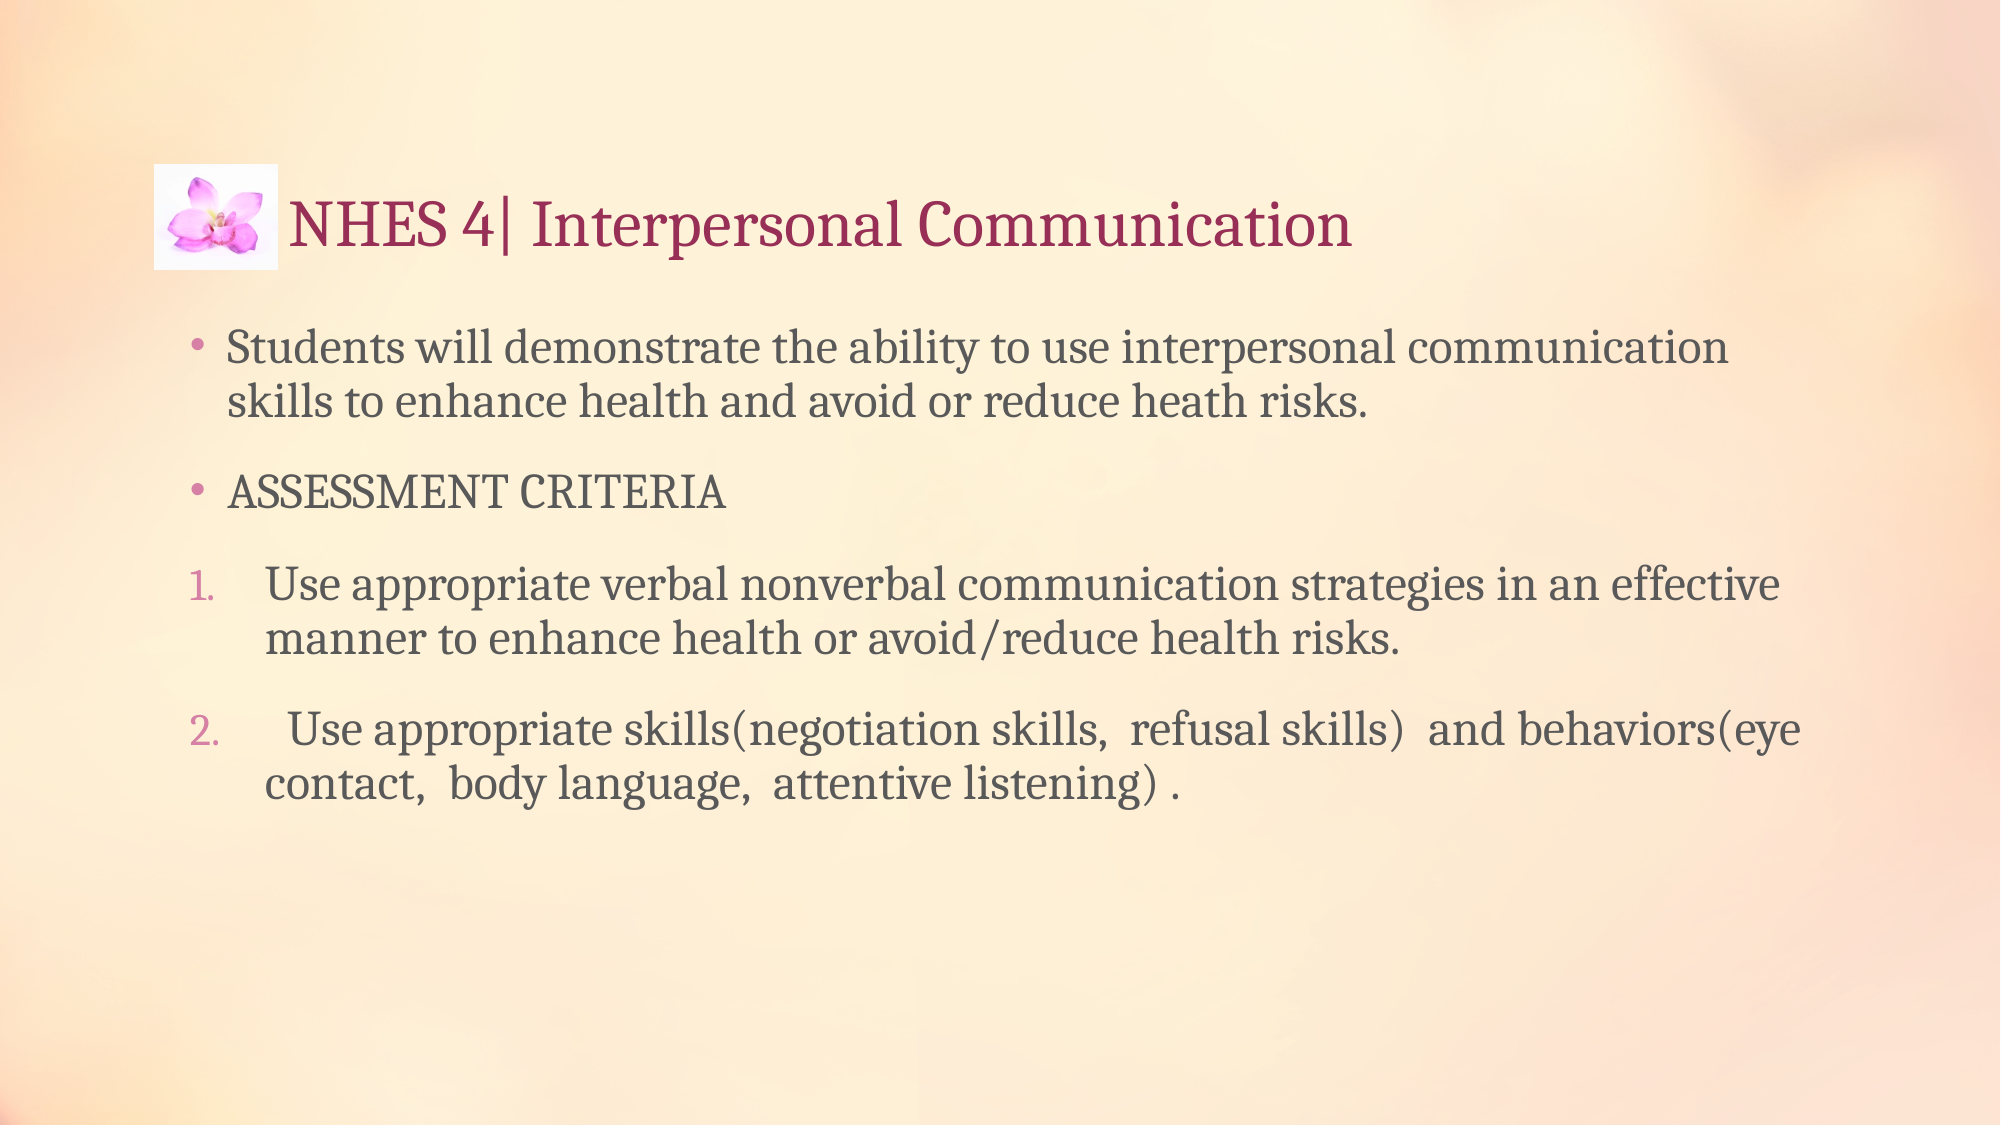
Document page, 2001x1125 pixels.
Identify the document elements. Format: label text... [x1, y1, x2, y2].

title NHES 4| Interpersonal Communication [174, 75, 1825, 271]
list Students will demonstrate the ability to use interpersonal communication skills to enhance health and avoid or reduce heath risks. ASSESSMENT CRITERIA Use appropriate verbal nonverbal communication strategies in an effective manner to enhance health or avoid/reduce health risks. Use appropriate skills(negotiation skills, refusal skills) and behaviors(eye contact, body language, attentive listening) . [174, 312, 1825, 1013]
picture [0, 0, 2001, 1125]
